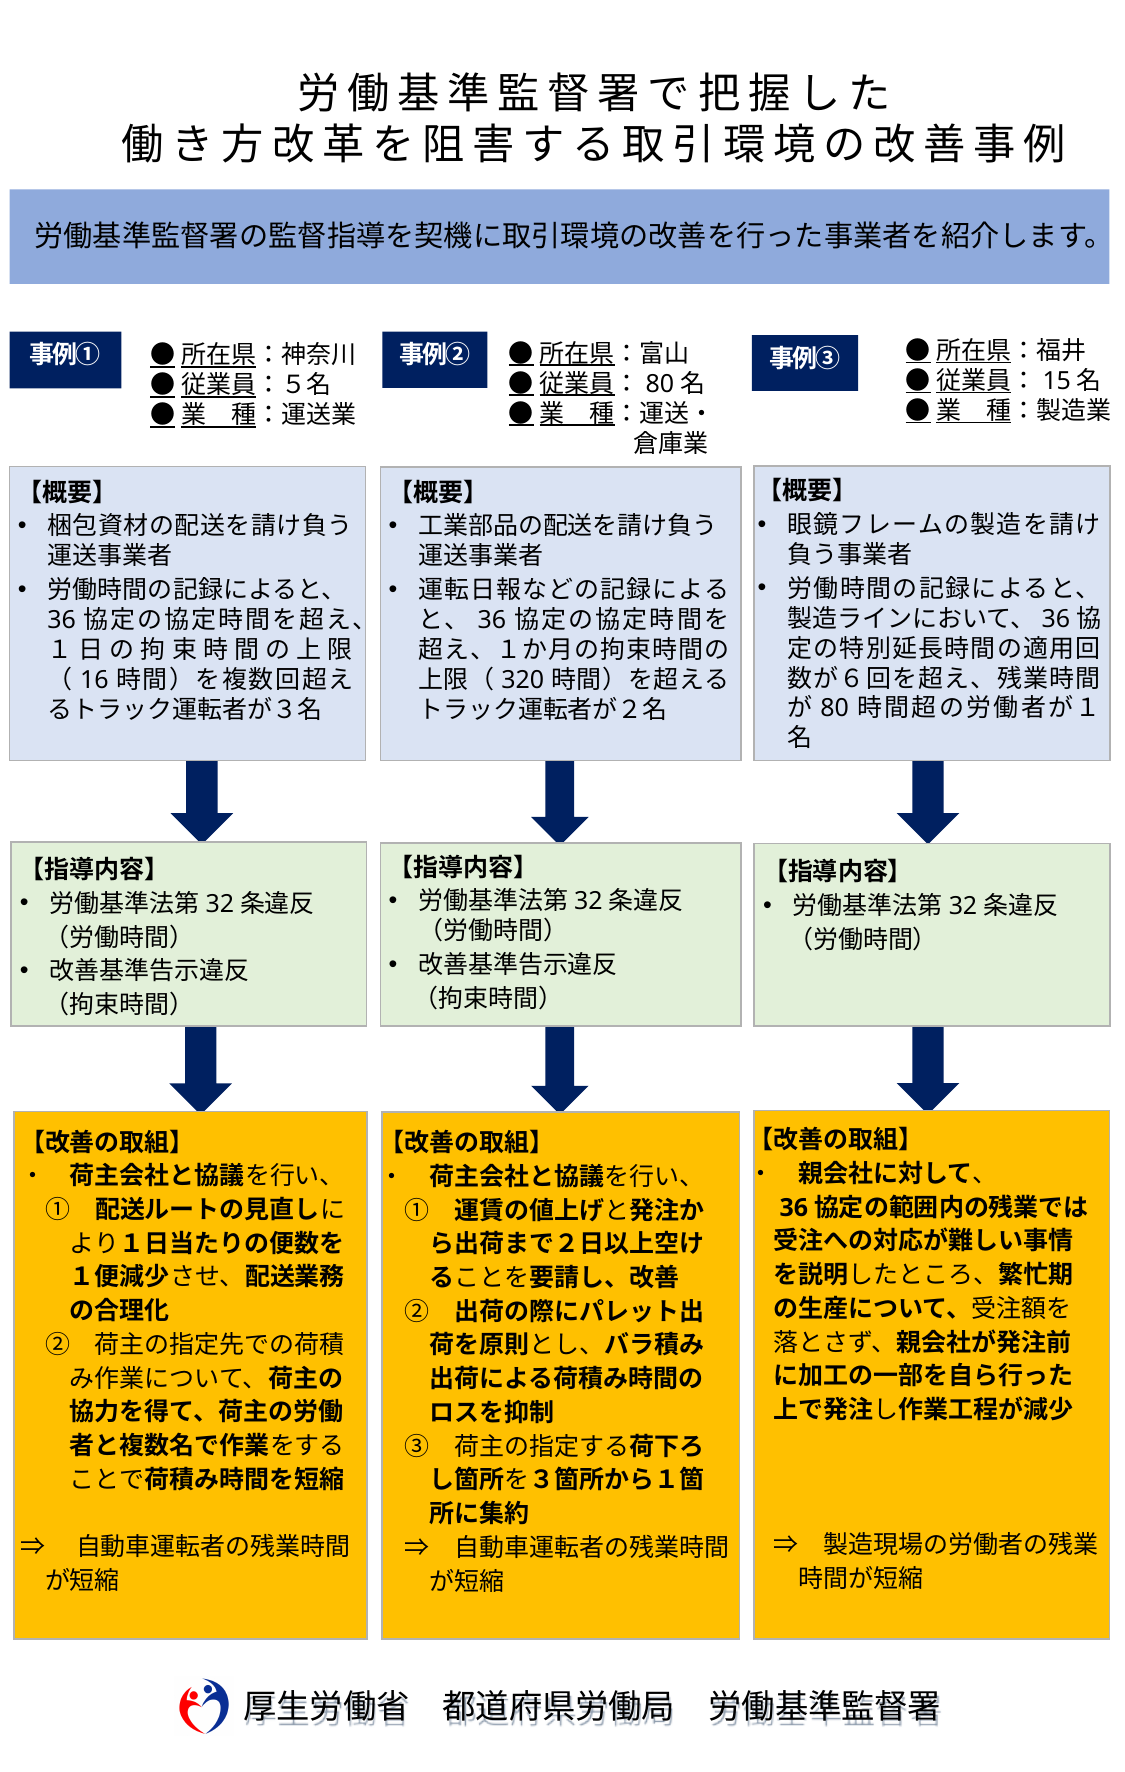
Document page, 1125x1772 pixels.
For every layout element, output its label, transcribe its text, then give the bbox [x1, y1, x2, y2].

text_box 事例③ [751, 334, 859, 392]
text_box [380, 466, 742, 761]
text_box 事例② [381, 331, 488, 389]
text_box 事例① [9, 331, 122, 389]
text_box ●所在県：福井 ●従業員：15名 ●業 種：製造業 [896, 335, 1125, 424]
text_box [528, 761, 592, 843]
text_box 労働基準監督署で把握した 働き方改革を阻害する取引環境の改善事例 [67, 58, 1122, 176]
text_box [10, 842, 367, 849]
text_box 【概要】 工業部品の配送を請け負う運送事業者 運転日報などの記録によると、36協定の協定時間を超え、１か月の拘束時間の上限（320時間）を超えるトラック運転者が２名 [379, 471, 739, 728]
text_box 【改善の取組】 ・ 荷主会社と協議を行い、 ① 配送ルートの見直しに より１日当たりの便数を １便減少させ、配送業務 の合理化 ② 荷主の指定先での荷積 み作業について、荷主の 協力を得て、荷主の労働 者と複数名で作業をする ことで荷積み時間を短縮 ⇒ 自動車運転者の残業時間 が短縮 [11, 1121, 361, 1599]
text_box [9, 466, 366, 761]
text_box 【概要】 梱包資材の配送を請け負う運送事業者 労働時間の記録によると、36協定の協定時間を超え、１日の拘束時間の上限（16時間）を複数回超えるトラック運転者が３名 [8, 471, 363, 728]
text_box 【指導内容】 労働基準法第32条違反 （労働時間） 改善基準告示違反 （拘束時間） [10, 849, 367, 1023]
text_box 【改善の取組】 ・ 親会社に対して、 36協定の範囲内の残業では 受注への対応が難しい事情 を説明したところ、繁忙期 の生産について、受注額を 落とさず、親会社が発注前 に加工の一部を自ら行った 上で発注し作業工程が減少 ⇒ 製造現場の労働者の残業 時間が短縮 [740, 1119, 1109, 1597]
text_box 【改善の取組】 ・ 荷主会社と協議を行い、 ① 運賃の値上げと発注か ら出荷まで２日以上空け ることを要請し、改善 ② 出荷の際にパレット出 荷を原則とし、バラ積み 出荷による荷積み時間の ロスを抑制 ③ 荷主の指定する荷下ろ し箇所を３箇所から１箇 所に集約 ⇒ 自動車運転者の残業時間 が短縮 [370, 1122, 740, 1600]
text_box ●所在県：神奈川 ●従業員：５名 ●業 種：運送業 [141, 339, 372, 428]
text_box [10, 1023, 367, 1027]
text_box 労働基準監督署の監督指導を契機に取引環境の改善を行った事業者を紹介します。 [9, 189, 1110, 284]
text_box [49, 1665, 1080, 1747]
text_box ●所在県：富山 ●従業員：80名 ●業 種：運送・ 倉庫業 [499, 328, 741, 467]
text_box 【指導内容】 労働基準法第32条違反（労働時間） 改善基準告示違反 （拘束時間） [379, 846, 730, 1017]
text_box [166, 1027, 235, 1111]
text_box [894, 761, 962, 843]
text_box 【指導内容】 労働基準法第32条違反 （労働時間） [754, 851, 1110, 958]
text_box [14, 1111, 367, 1639]
text_box [753, 843, 1111, 1027]
text_box 【概要】 眼鏡フレームの製造を請け負う事業者 労働時間の記録によると、製造ラインにおいて、36協定の特別延長時間の適用回数が６回を超え、残業時間が80時間超の労働者が１名 [748, 470, 1111, 757]
text_box [753, 1110, 1110, 1639]
text_box [753, 757, 1111, 761]
text_box [528, 1027, 592, 1112]
text_box [894, 1027, 962, 1110]
text_box [380, 843, 742, 1027]
text_box [753, 465, 1111, 470]
text_box [381, 1112, 740, 1122]
text_box [168, 761, 236, 842]
text_box [381, 1600, 740, 1639]
